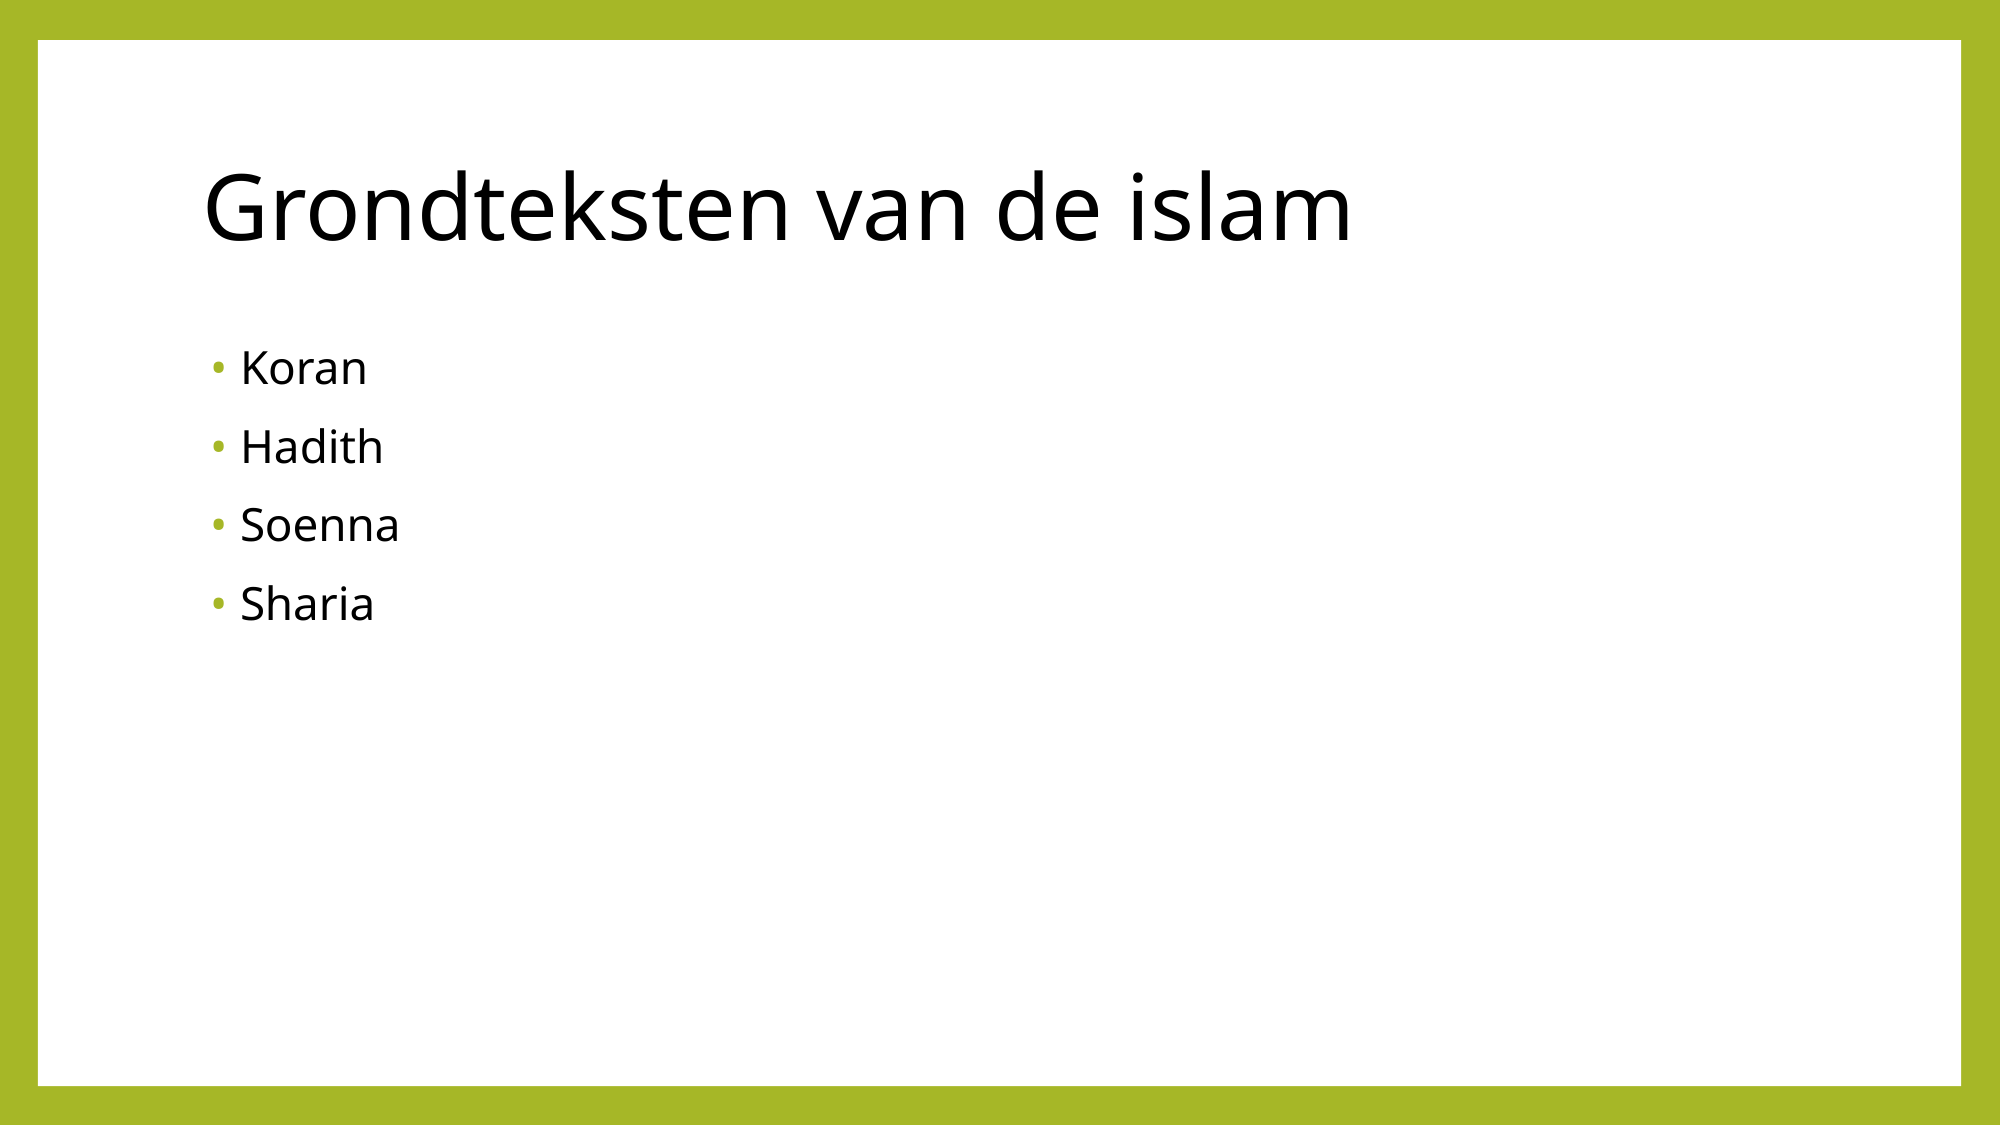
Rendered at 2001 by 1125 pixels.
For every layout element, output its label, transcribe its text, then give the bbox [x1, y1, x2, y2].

list Koran Hadith Soenna Sharia [187, 337, 1807, 1000]
title Grondteksten van de islam [187, 99, 1808, 323]
